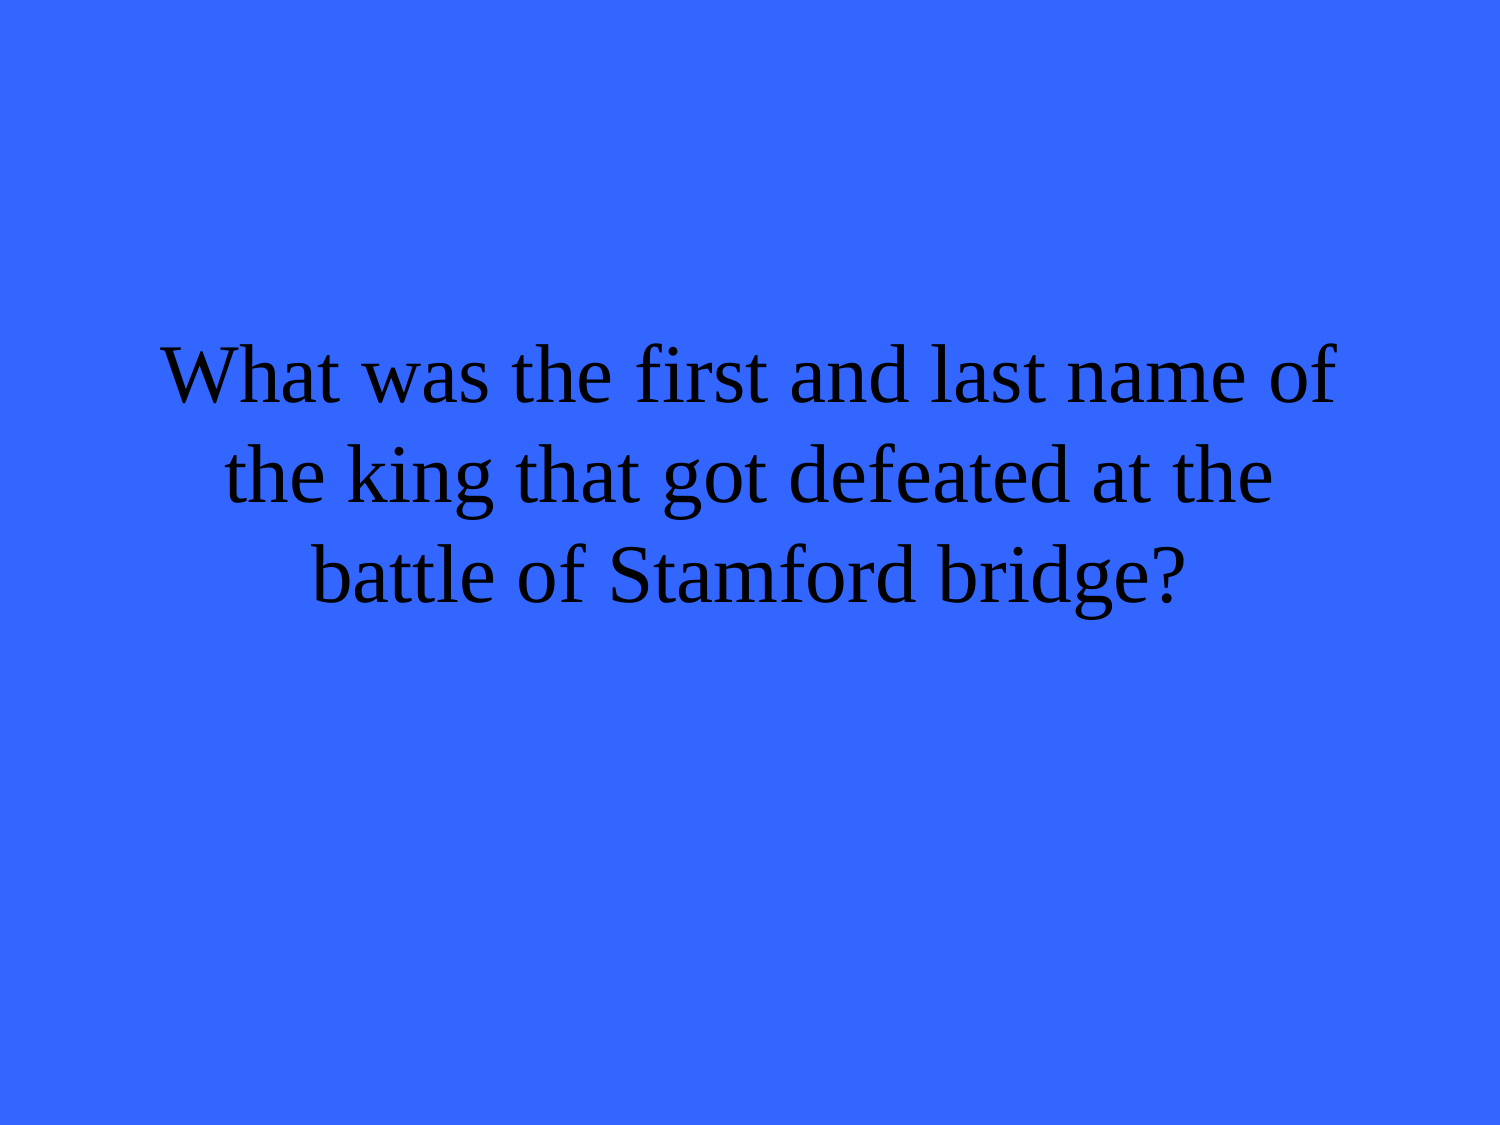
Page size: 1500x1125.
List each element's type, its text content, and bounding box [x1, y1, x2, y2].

title What was the first and last name of the king that got defeated at the battle of Stamford bridge? [112, 374, 1388, 563]
